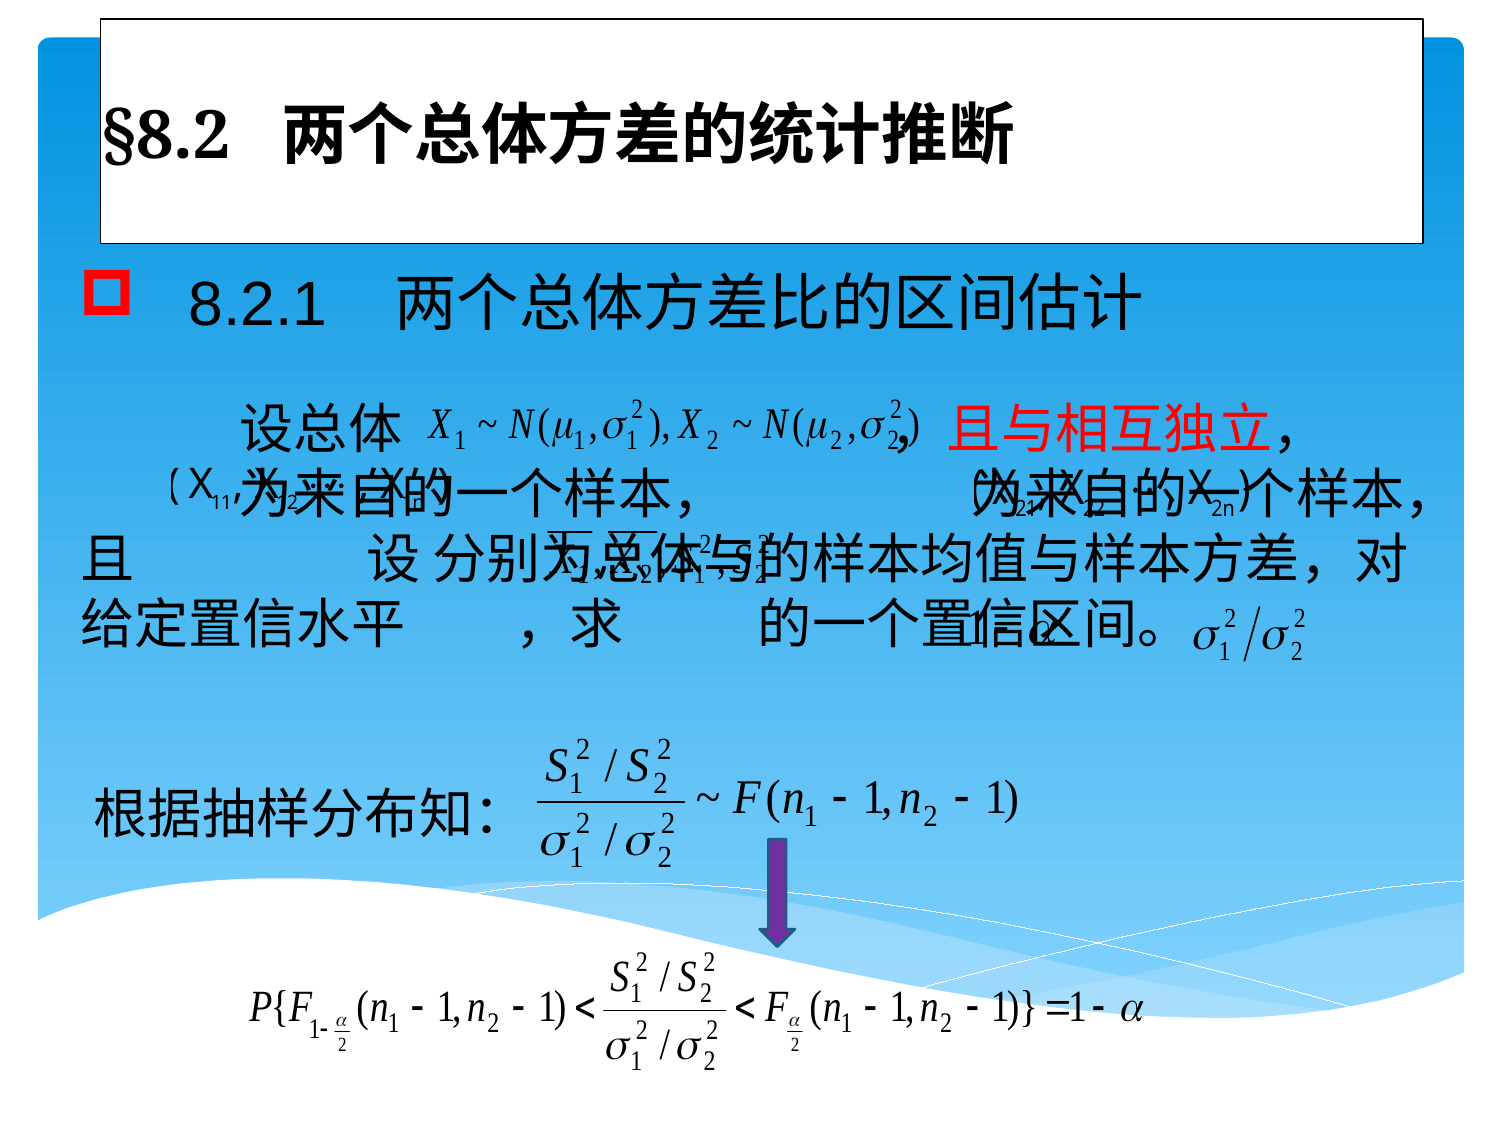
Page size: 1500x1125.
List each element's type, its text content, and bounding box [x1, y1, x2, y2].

text_box 8.2.1 两个总体方差比的区间估计 [64, 255, 1423, 362]
text_box 根据抽样分布知： [41, 771, 523, 845]
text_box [418, 386, 928, 459]
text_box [528, 725, 1026, 880]
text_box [241, 940, 1152, 1083]
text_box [974, 455, 1259, 524]
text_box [962, 597, 1070, 658]
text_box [540, 521, 778, 593]
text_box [1186, 597, 1318, 669]
text_box [758, 891, 797, 938]
title §8.2 两个总体方差的统计推断 [100, 19, 1424, 244]
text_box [170, 455, 455, 525]
